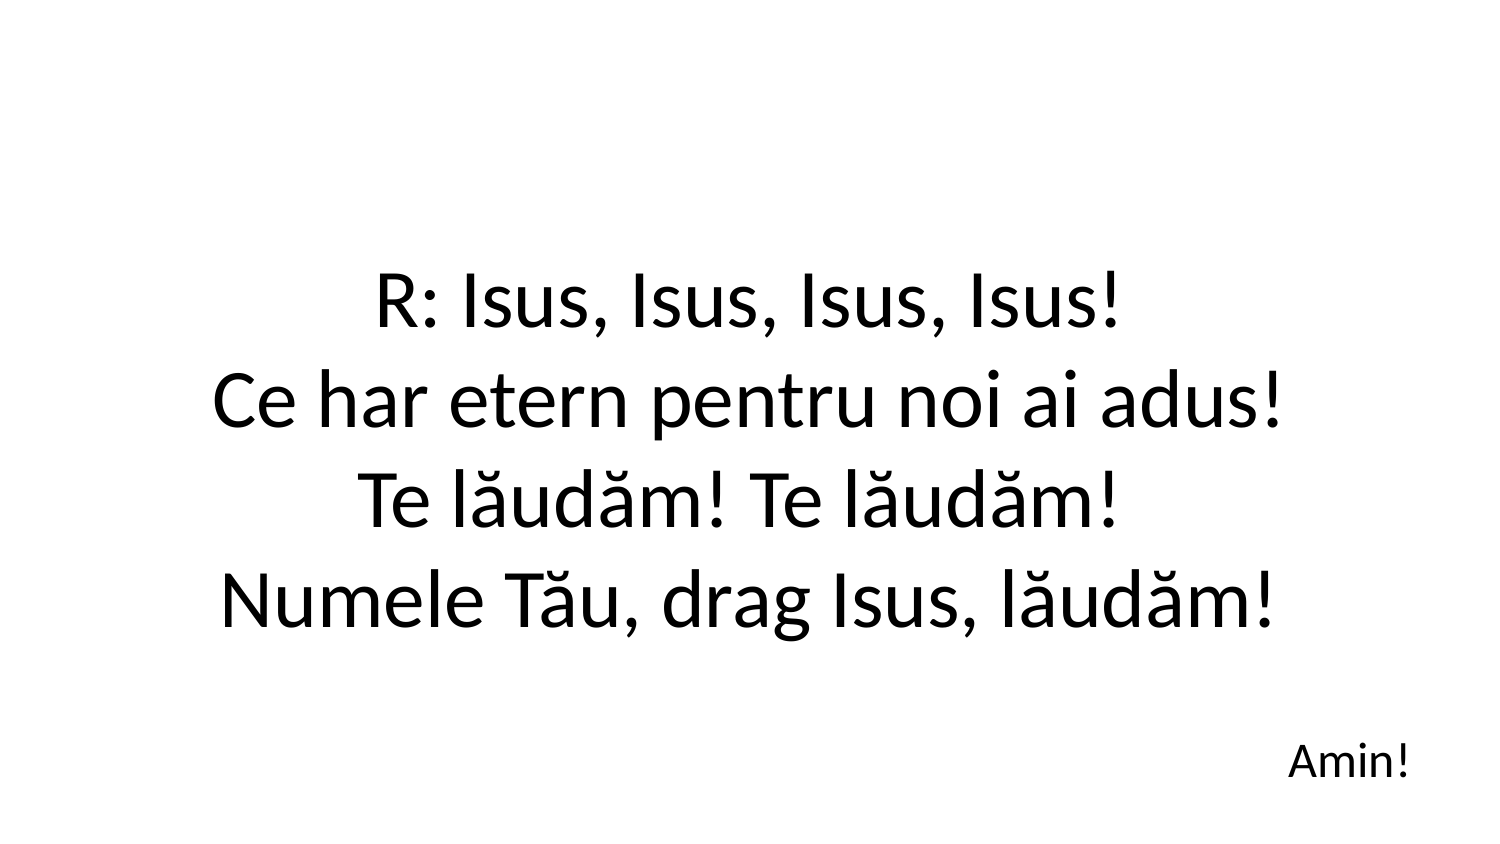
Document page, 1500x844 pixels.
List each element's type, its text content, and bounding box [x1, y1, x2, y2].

text_box R: Isus, Isus, Isus, Isus! Ce har etern pentru noi ai adus! Te lăudăm! Te lăudăm! Numele Tău, drag Isus, lăudăm! [197, 192, 1303, 652]
text_box Amin! [1273, 674, 1427, 795]
